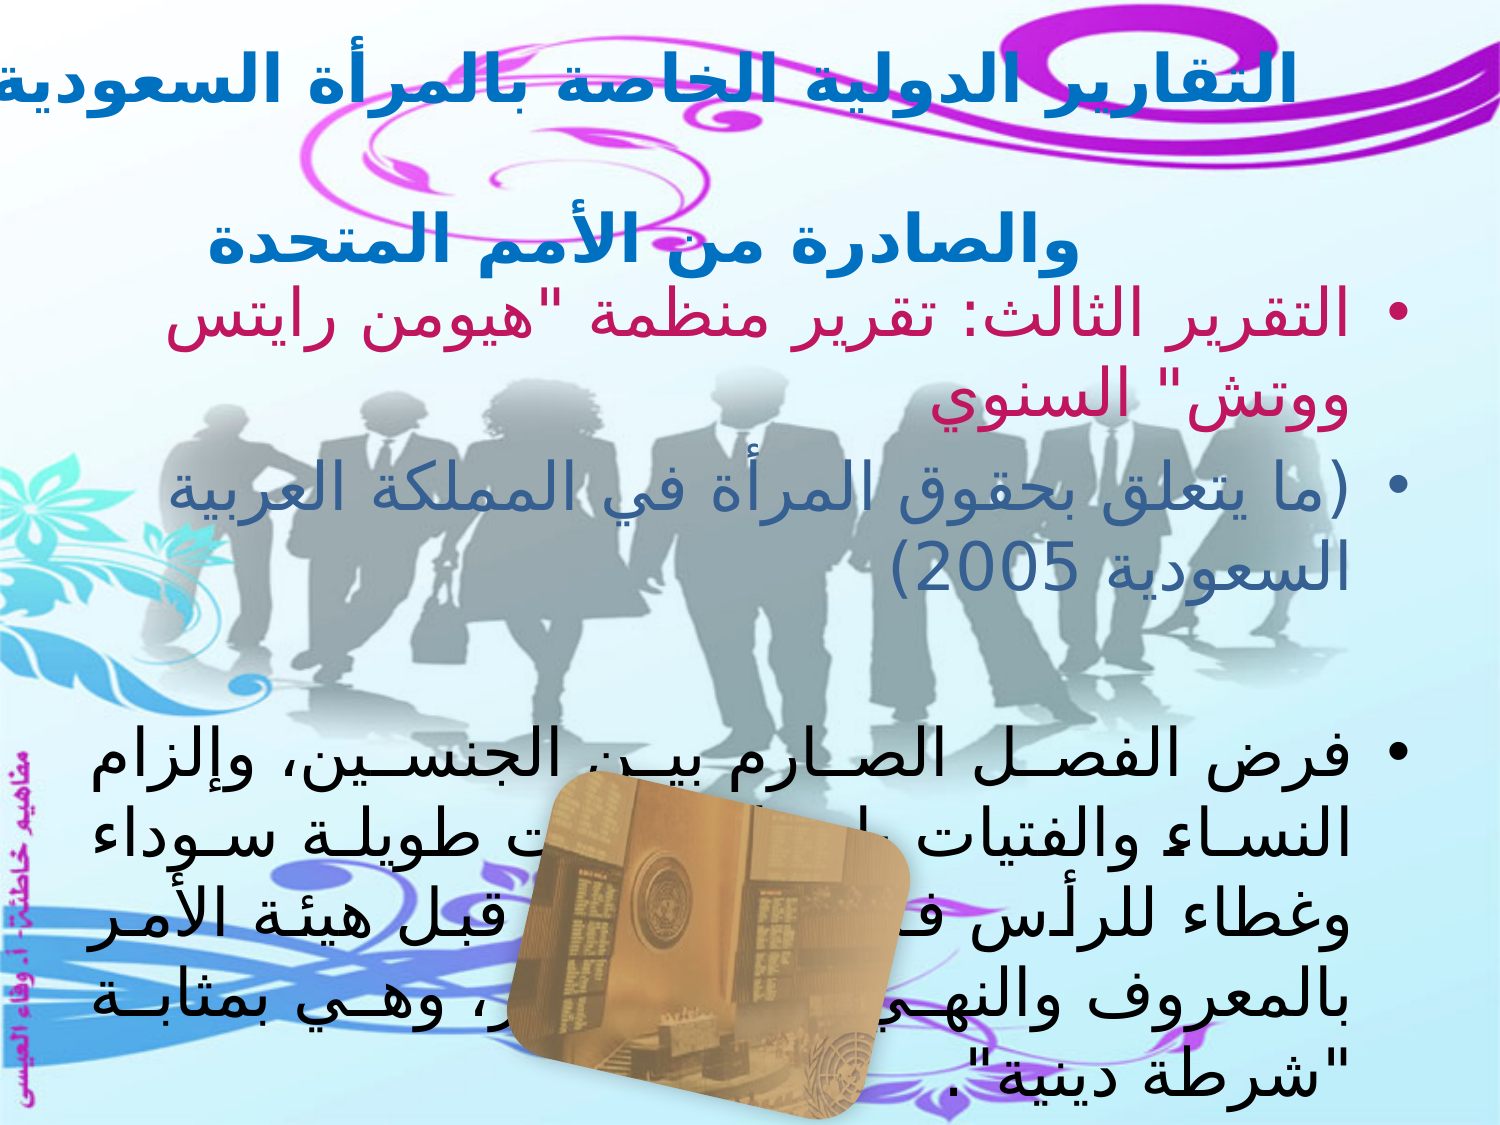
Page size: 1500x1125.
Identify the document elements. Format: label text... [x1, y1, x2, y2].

list التقرير الثالث: تقرير منظمة "هيومن رايتس ووتش" السنوي (ما يتعلق بحقوق المرأة في المملكة العربية السعودية 2005) فرض الفصل الصارم بين الجنسين، وإلزام النساء والفتيات بارتداء عباءات طويلة سوداء وغطاء للرأس في العلن، من قبل هيئة الأمر بالمعروف والنهي عن المنكر، وهي بمثابة "شرطة دينية". [74, 262, 1426, 1006]
text_box التقارير الدولية الخاصة بالمرأة السعودية والصادرة من الأمم المتحدة [0, 101, 1321, 290]
picture [0, 0, 1500, 1125]
